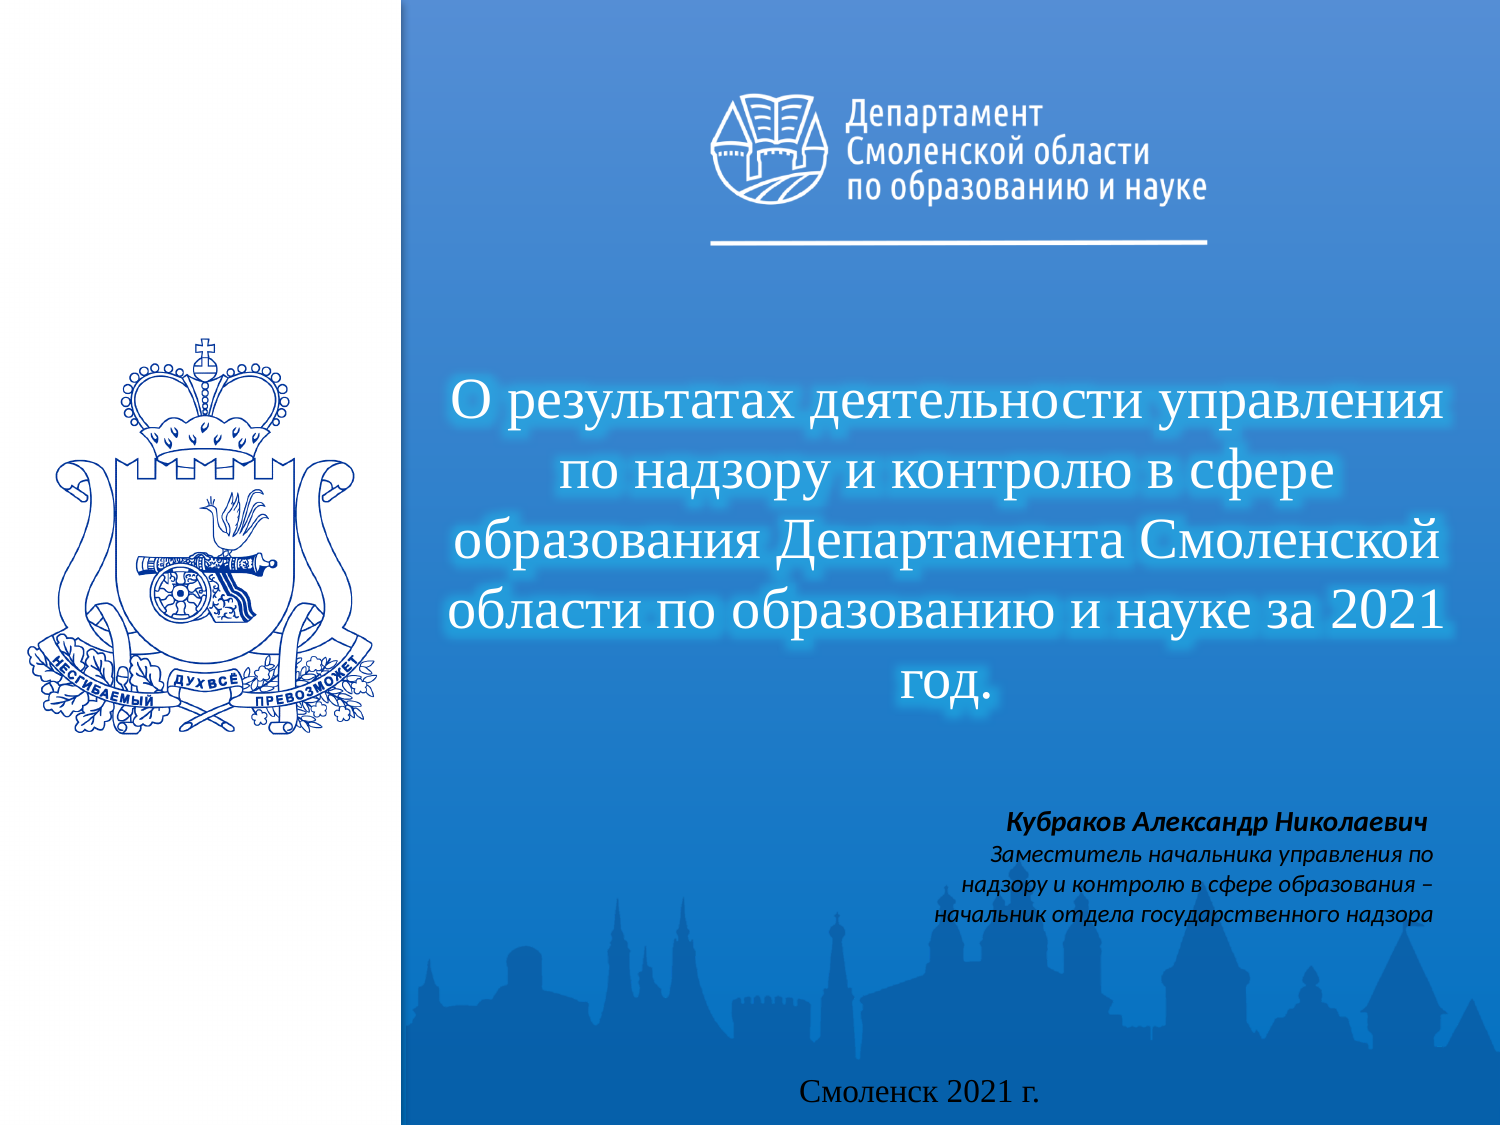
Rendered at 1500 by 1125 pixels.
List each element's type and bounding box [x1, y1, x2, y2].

picture [406, 352, 1500, 1125]
picture [702, 89, 1218, 257]
picture [0, 0, 402, 1125]
